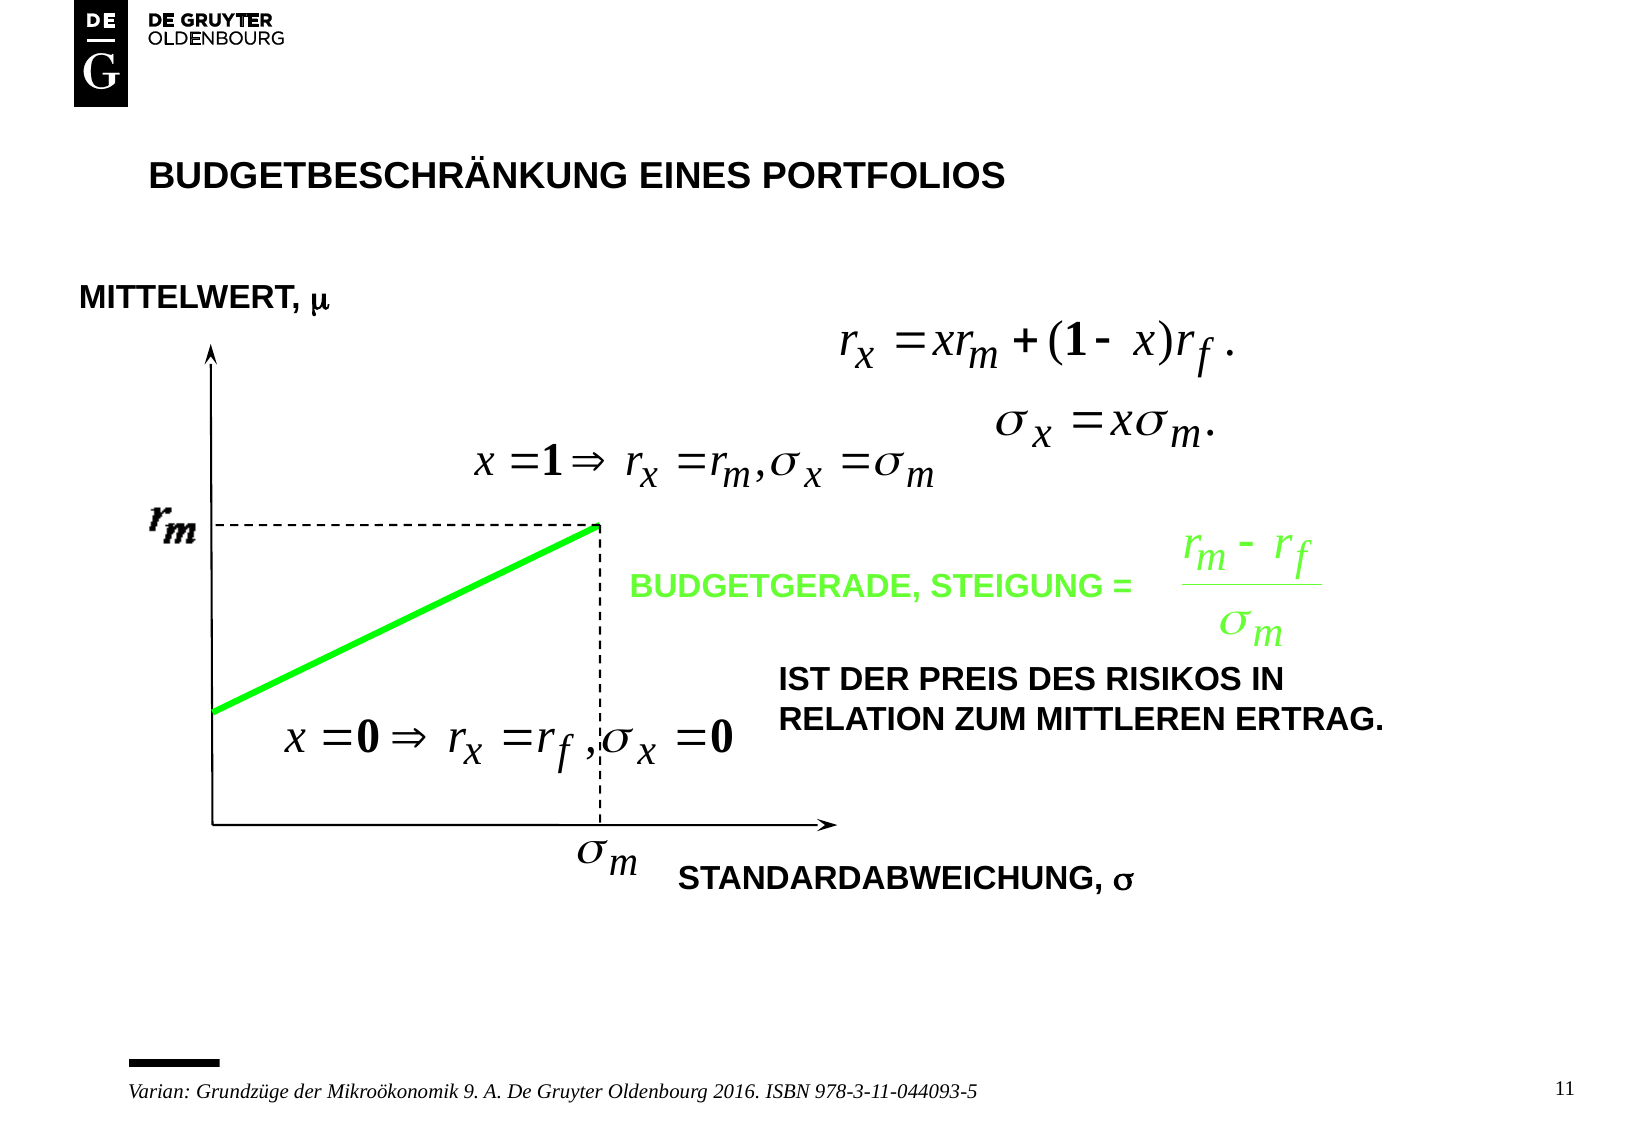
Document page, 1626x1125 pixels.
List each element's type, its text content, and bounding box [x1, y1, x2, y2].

text_box [816, 818, 838, 832]
text_box IST DER PREIS DES RISIKOS IN RELATION ZUM MITTLEREN ERTRAG. [763, 649, 1401, 745]
text_box STANDARDABWEICHUNG,  [663, 848, 1149, 904]
text_box MITTELWERT,  [64, 268, 345, 323]
text_box [204, 343, 217, 365]
title BUDGETBESCHRÄNKUNG EINES PORTFOLIOS [148, 151, 1575, 214]
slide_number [128, 1077, 1539, 1108]
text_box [992, 393, 1215, 450]
slide_number 11 [1554, 1074, 1614, 1104]
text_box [279, 712, 737, 778]
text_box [470, 437, 936, 490]
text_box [837, 314, 1236, 382]
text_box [1179, 517, 1325, 650]
text_box BUDGETGERADE, STEIGUNG = [614, 556, 1157, 612]
picture [148, 489, 199, 548]
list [574, 824, 639, 878]
